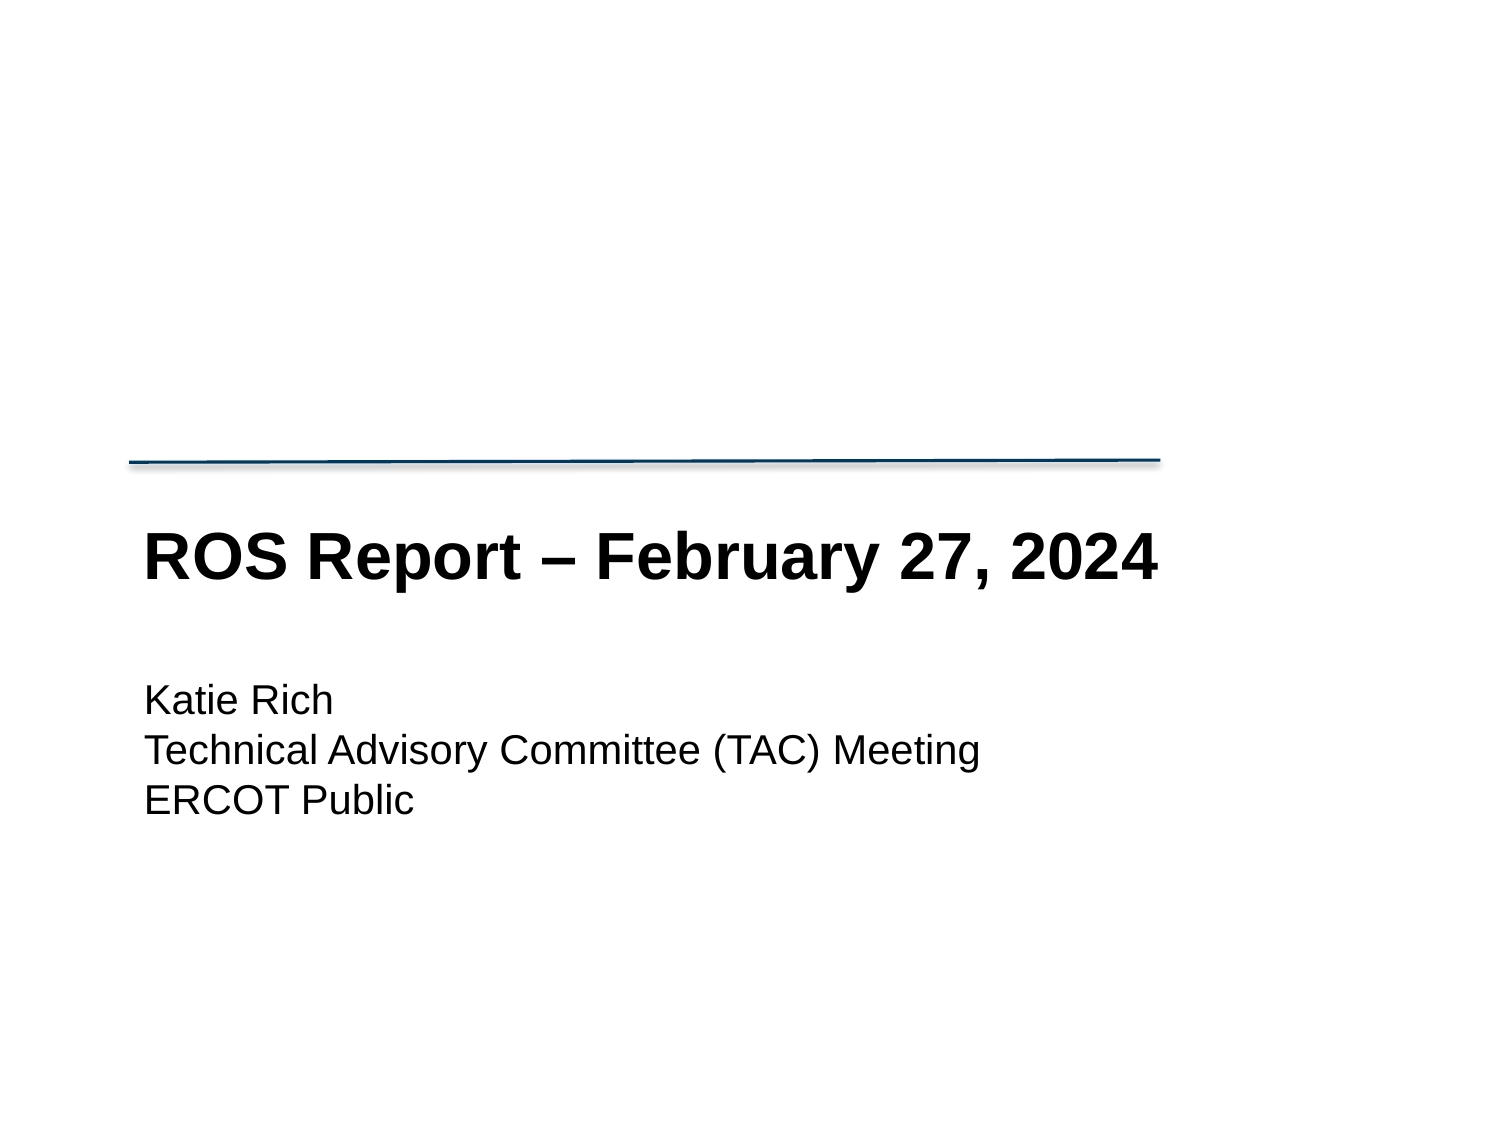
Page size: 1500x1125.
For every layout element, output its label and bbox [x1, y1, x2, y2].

text_box [128, 459, 1367, 845]
